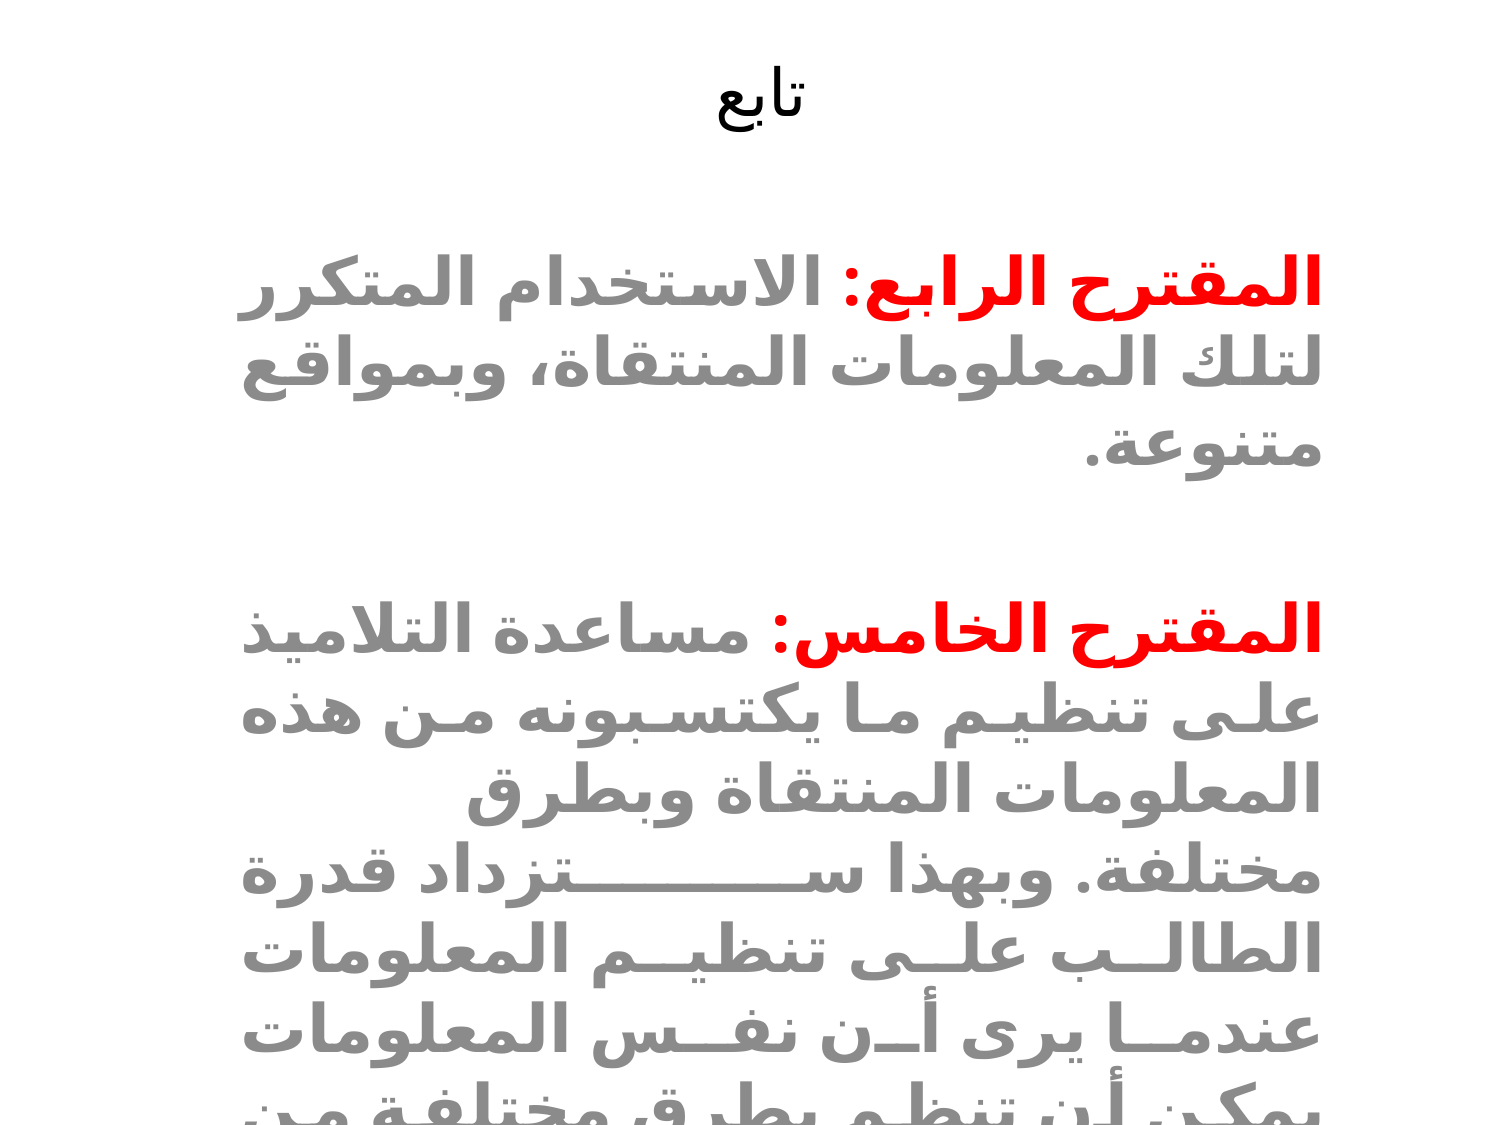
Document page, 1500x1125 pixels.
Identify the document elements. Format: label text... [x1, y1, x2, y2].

title تابع [123, 42, 1399, 138]
subtitle المقترح الرابع: الاستخدام المتكرر لتلك المعلومات المنتقاة، وبمواقع متنوعة. المقترح الخامس: مساعدة التلاميذ على تنظيم ما يكتسبونه من هذه المعلومات المنتقاة وبطرق مختلفة. وبهذا ستزداد قدرة الطالب على تنظيم المعلومات عندما يرى أن نفس المعلومات يمكن أن تنظم بطرق مختلفة من أجل استخدامها بفعالية. [225, 231, 1341, 925]
